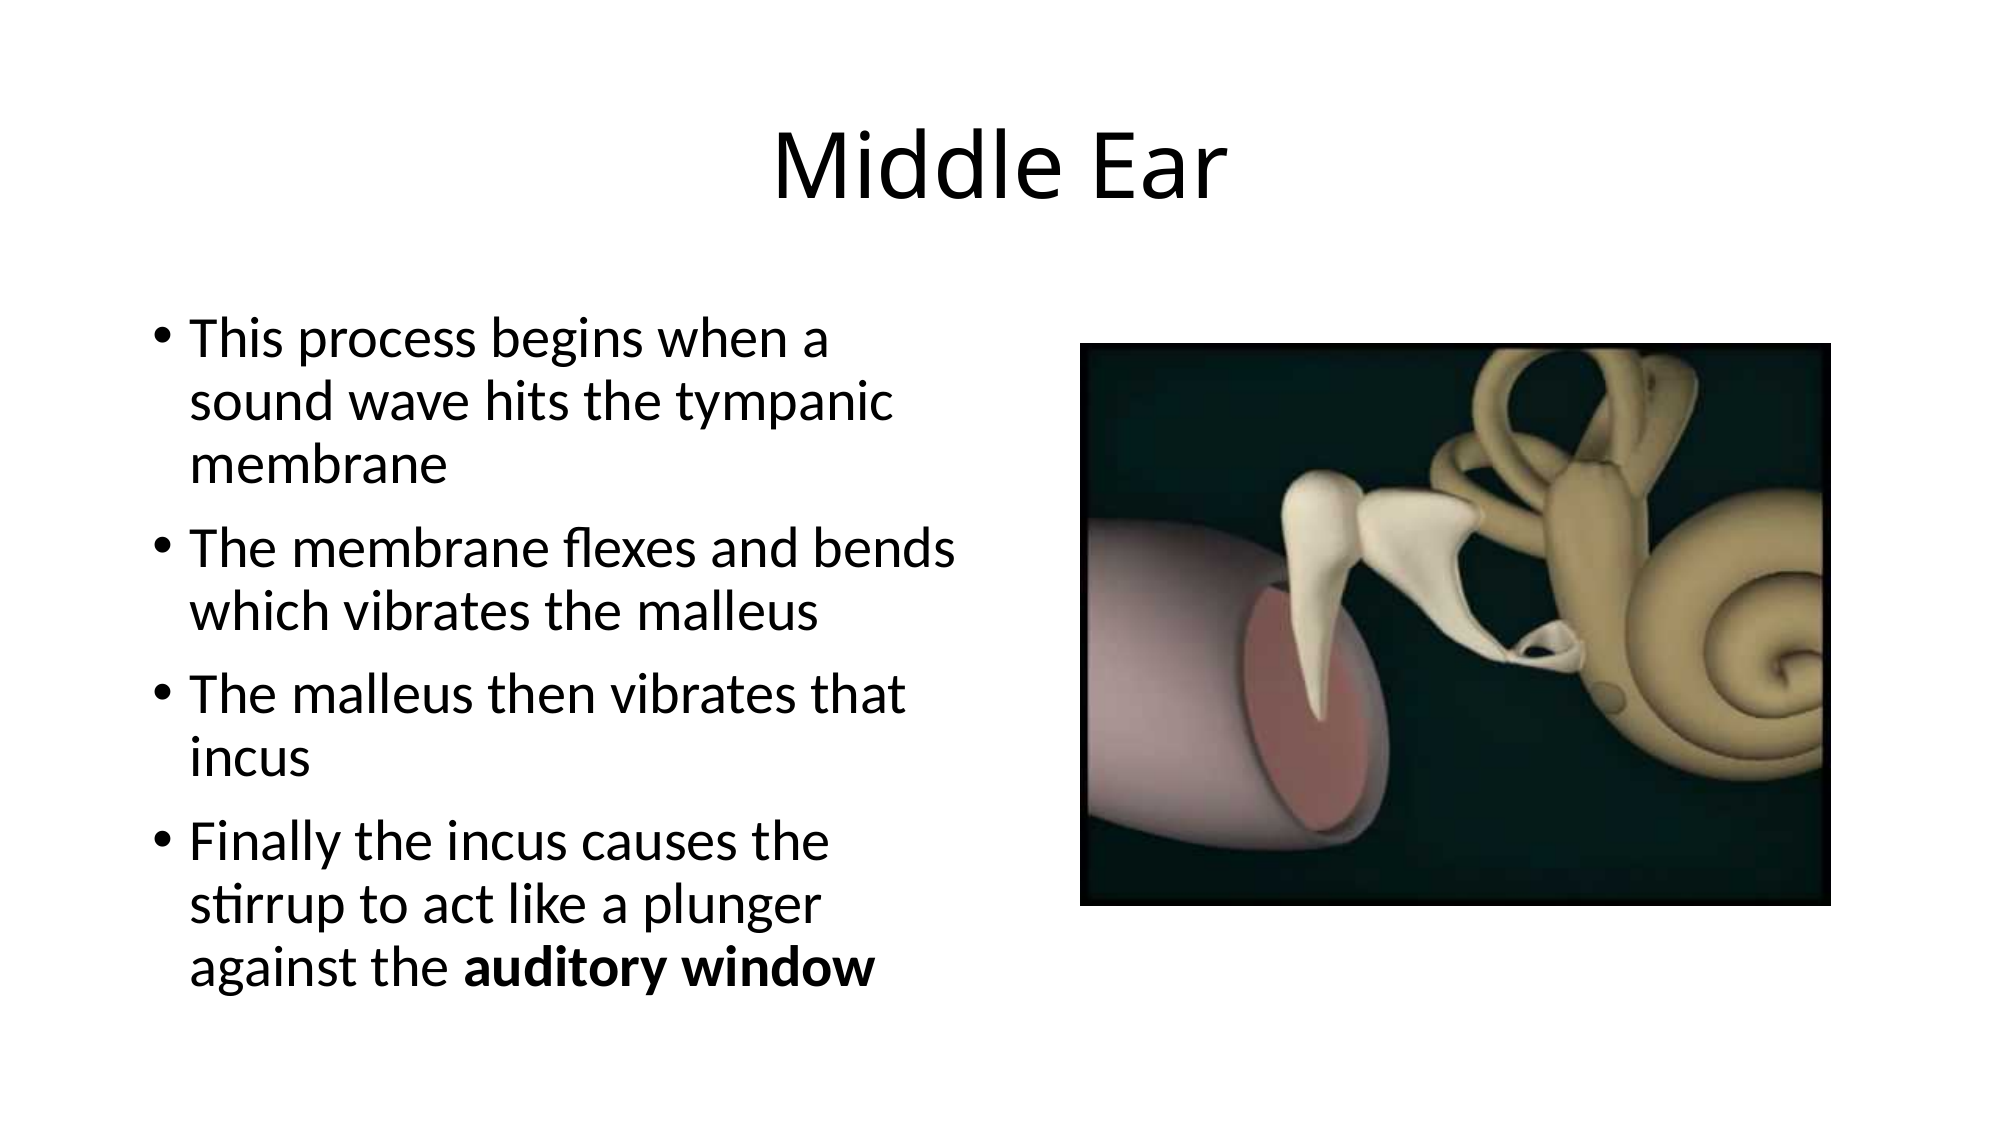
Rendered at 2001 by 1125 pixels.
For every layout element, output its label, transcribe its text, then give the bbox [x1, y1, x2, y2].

title Middle Ear [137, 59, 1863, 278]
picture [1080, 343, 1831, 906]
list This process begins when a sound wave hits the tympanic membrane The membrane flexes and bends which vibrates the malleus The malleus then vibrates that incus Finally the incus causes the stirrup to act like a plunger against the auditory window [137, 299, 988, 1014]
